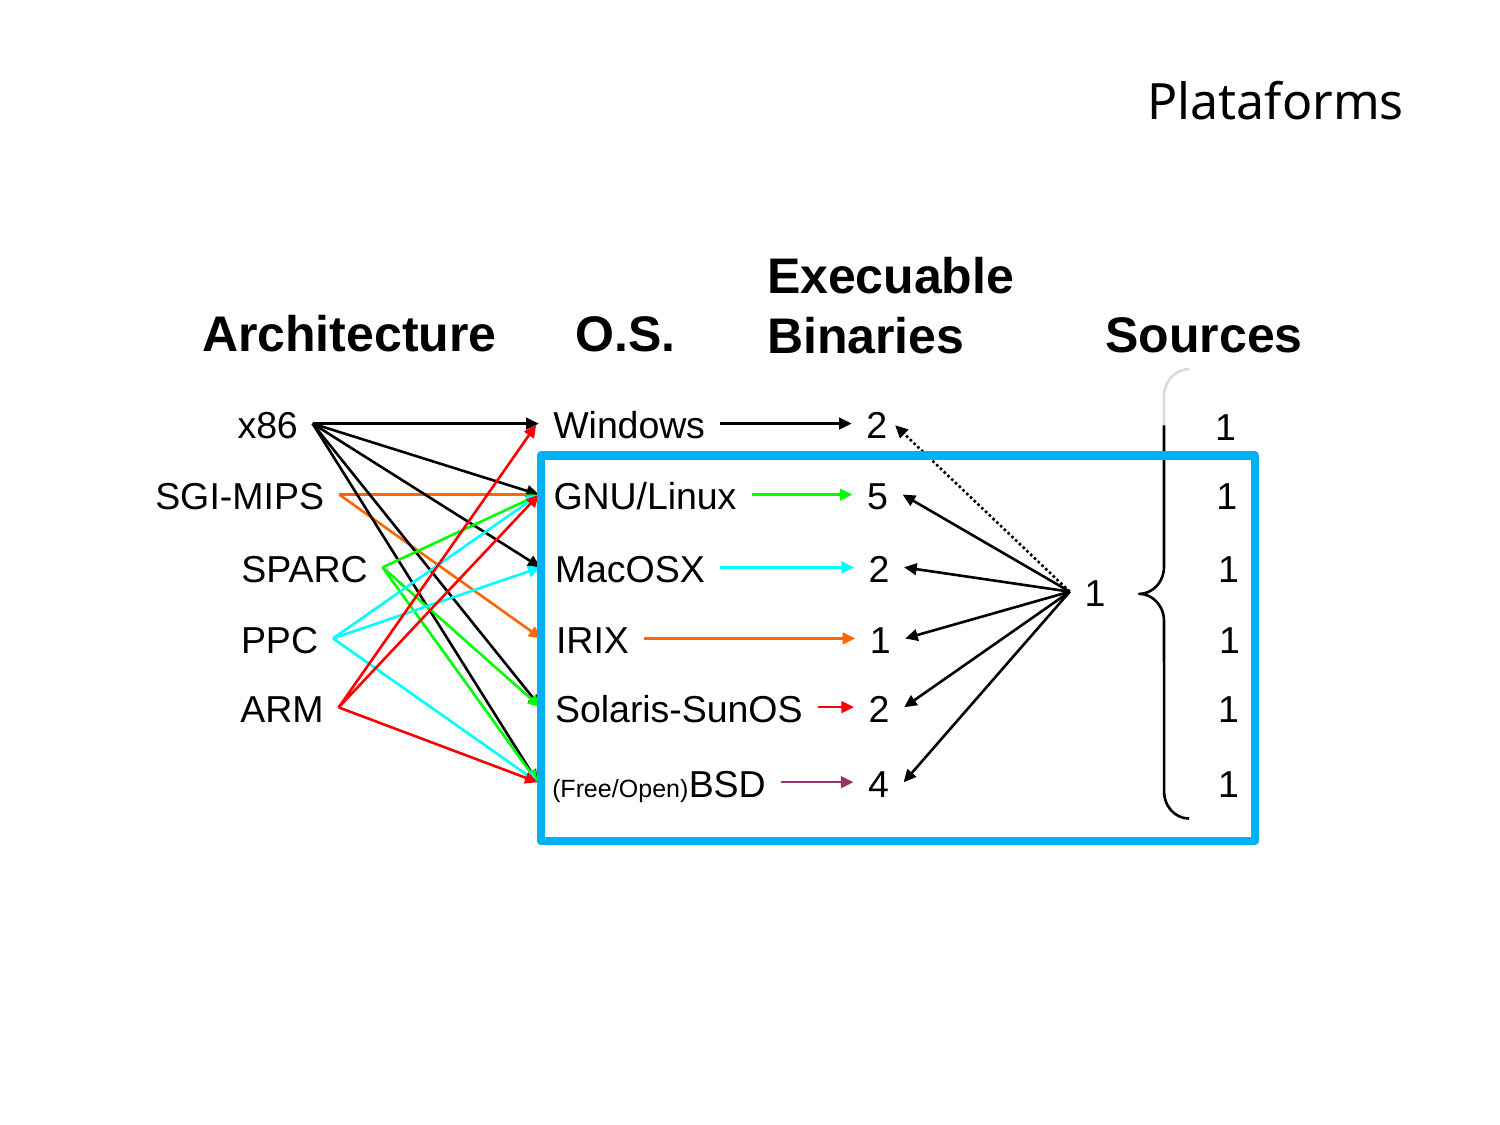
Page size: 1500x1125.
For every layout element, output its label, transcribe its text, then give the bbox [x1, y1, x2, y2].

text_box SGI-MIPS [140, 464, 308, 525]
text_box Plataforms [1133, 62, 1432, 138]
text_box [322, 494, 541, 784]
text_box PPC [226, 608, 308, 669]
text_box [1069, 358, 1204, 819]
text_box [1090, 294, 1319, 813]
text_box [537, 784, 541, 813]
text_box x86 [222, 393, 313, 454]
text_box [894, 424, 1069, 783]
text_box [541, 455, 1256, 842]
text_box ARM [225, 677, 308, 738]
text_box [308, 423, 541, 784]
text_box SPARC [226, 537, 308, 598]
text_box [338, 424, 539, 783]
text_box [751, 235, 1031, 813]
text_box Architecture O.S. [187, 294, 721, 369]
text_box Windows [538, 393, 721, 454]
